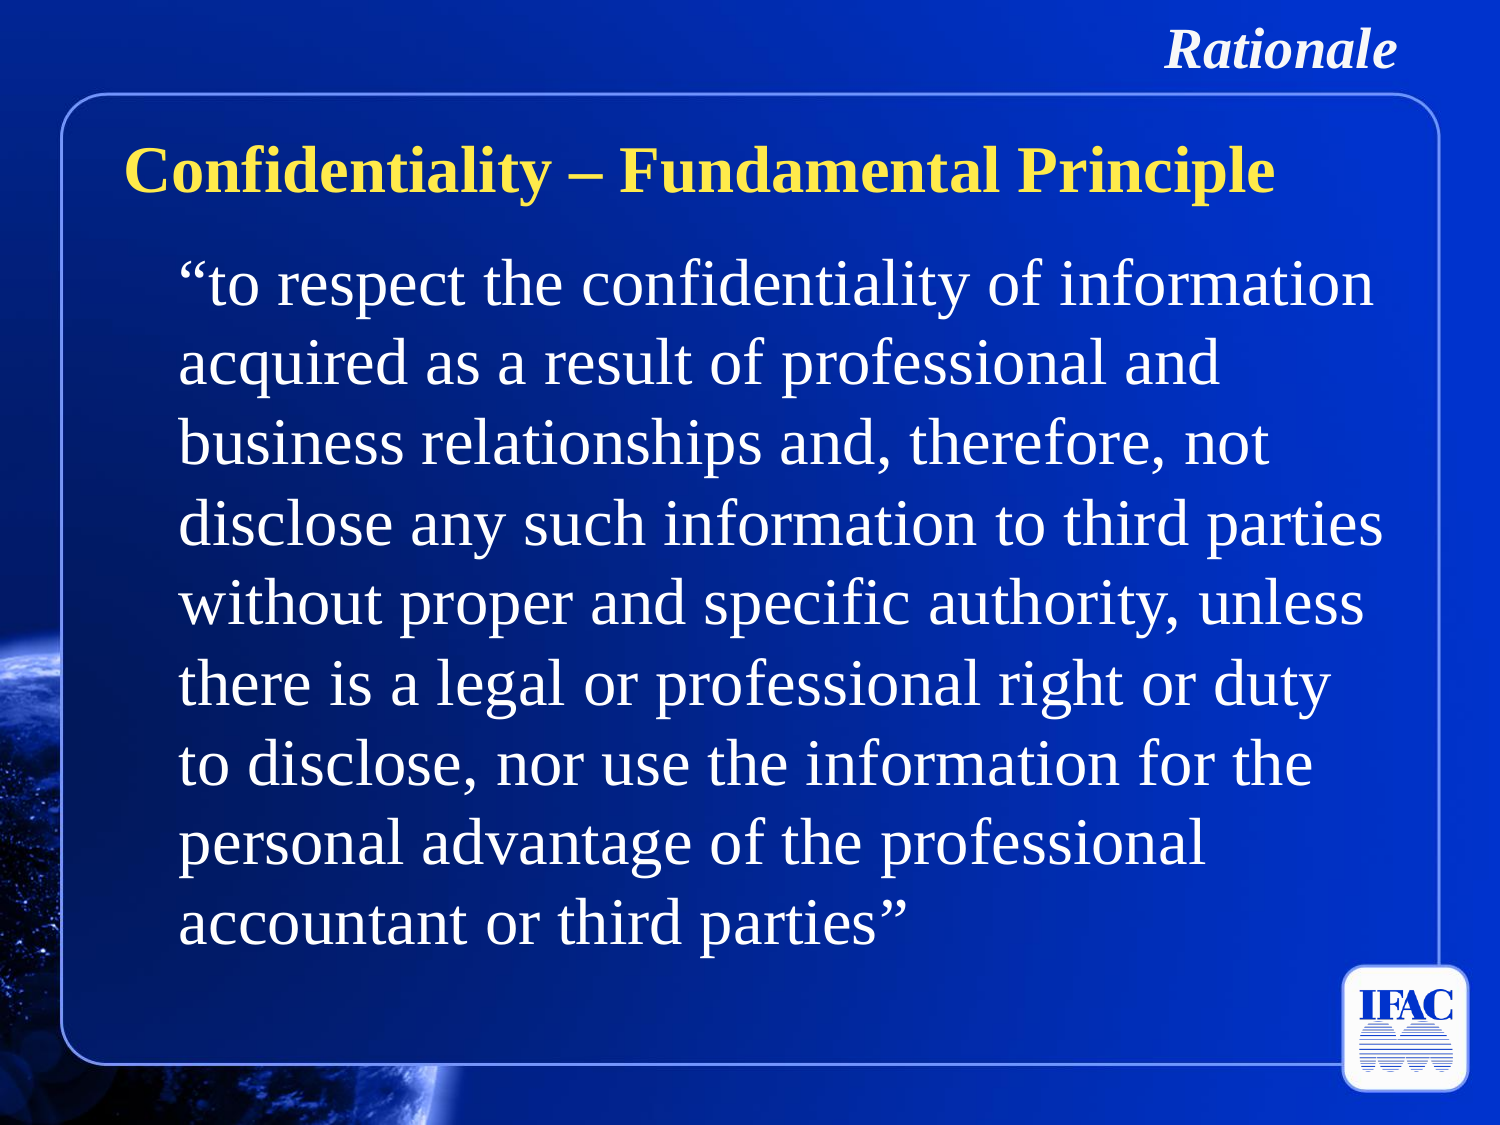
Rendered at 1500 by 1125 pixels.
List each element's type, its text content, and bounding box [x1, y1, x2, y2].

picture [0, 0, 1500, 1125]
list “to respect the confidentiality of information acquired as a result of professional and business relationships and, therefore, not disclose any such information to third parties without proper and specific authority, unless there is a legal or professional right or duty to disclose, nor use the information for the personal advantage of the professional accountant or third parties” [107, 230, 1411, 1048]
list Confidentiality – Fundamental Principle [107, 118, 1411, 215]
title Rationale [149, 0, 1414, 92]
